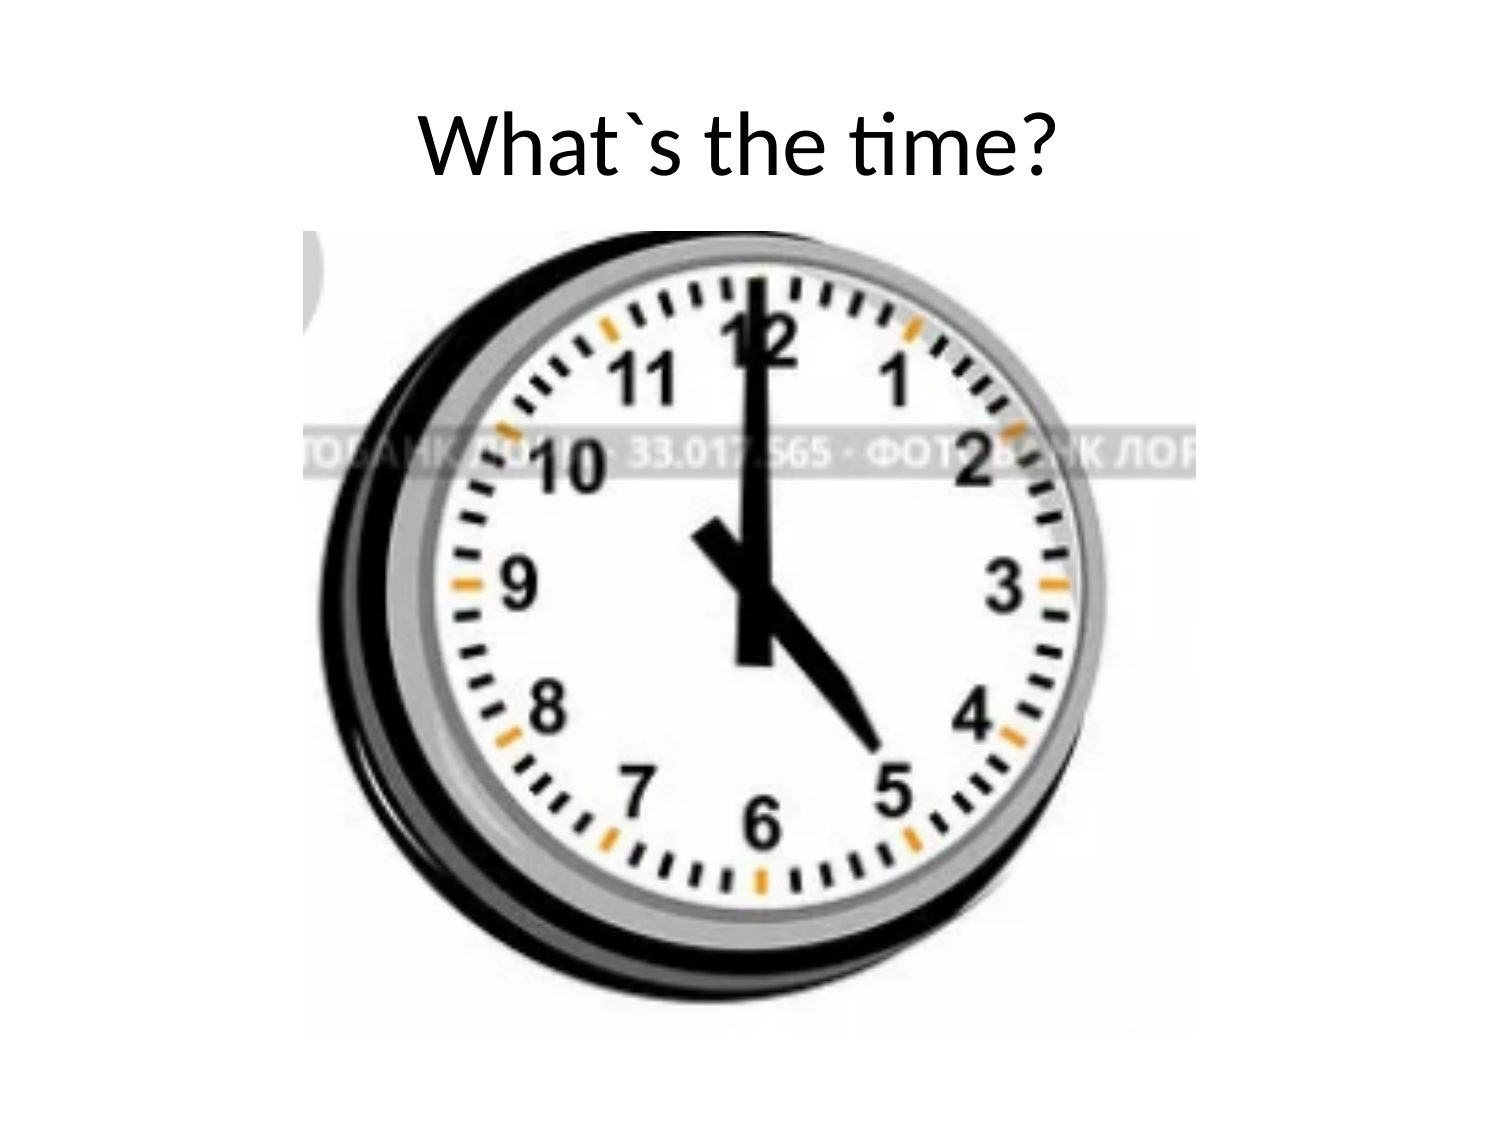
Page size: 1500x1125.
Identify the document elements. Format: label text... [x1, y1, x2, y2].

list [303, 231, 1196, 1036]
title What`s the time? [75, 45, 1425, 233]
